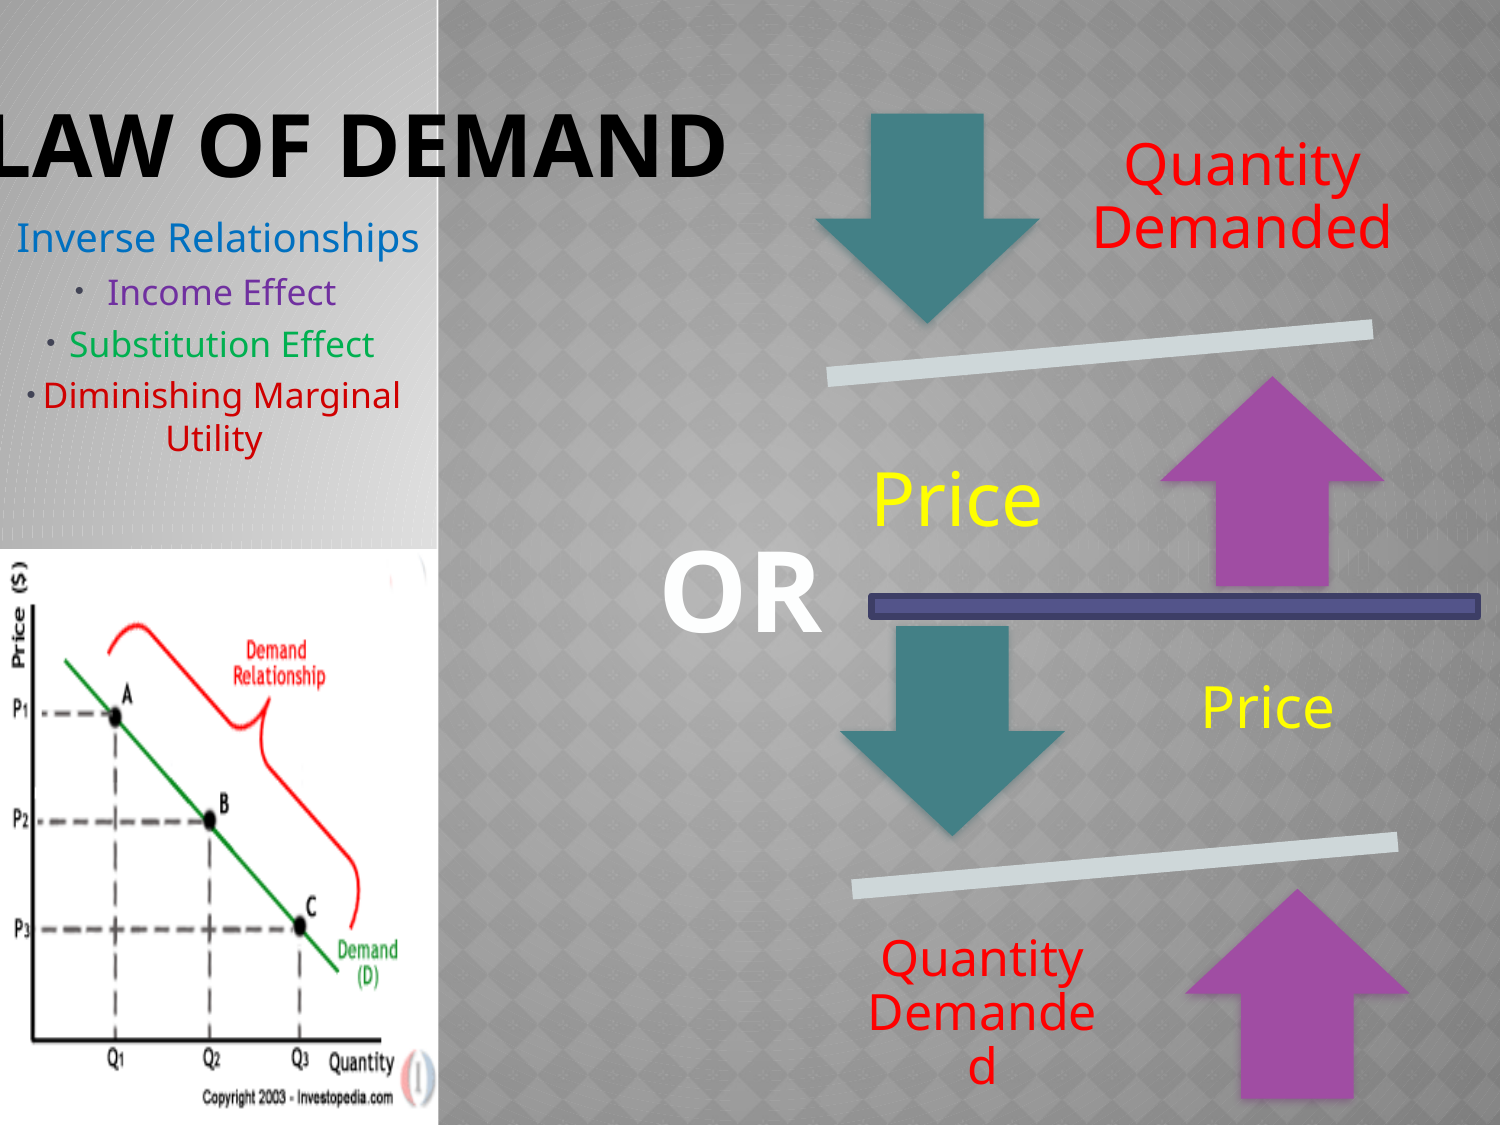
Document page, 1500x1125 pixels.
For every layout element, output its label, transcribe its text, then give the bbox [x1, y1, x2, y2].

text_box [724, 87, 1476, 613]
subtitle Inverse Relationships Income Effect Substitution Effect Diminishing Marginal Utility [0, 212, 438, 463]
title Law of Demand [0, 0, 763, 196]
picture [0, 549, 438, 1125]
text_box OR [643, 512, 743, 663]
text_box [749, 599, 1500, 1125]
